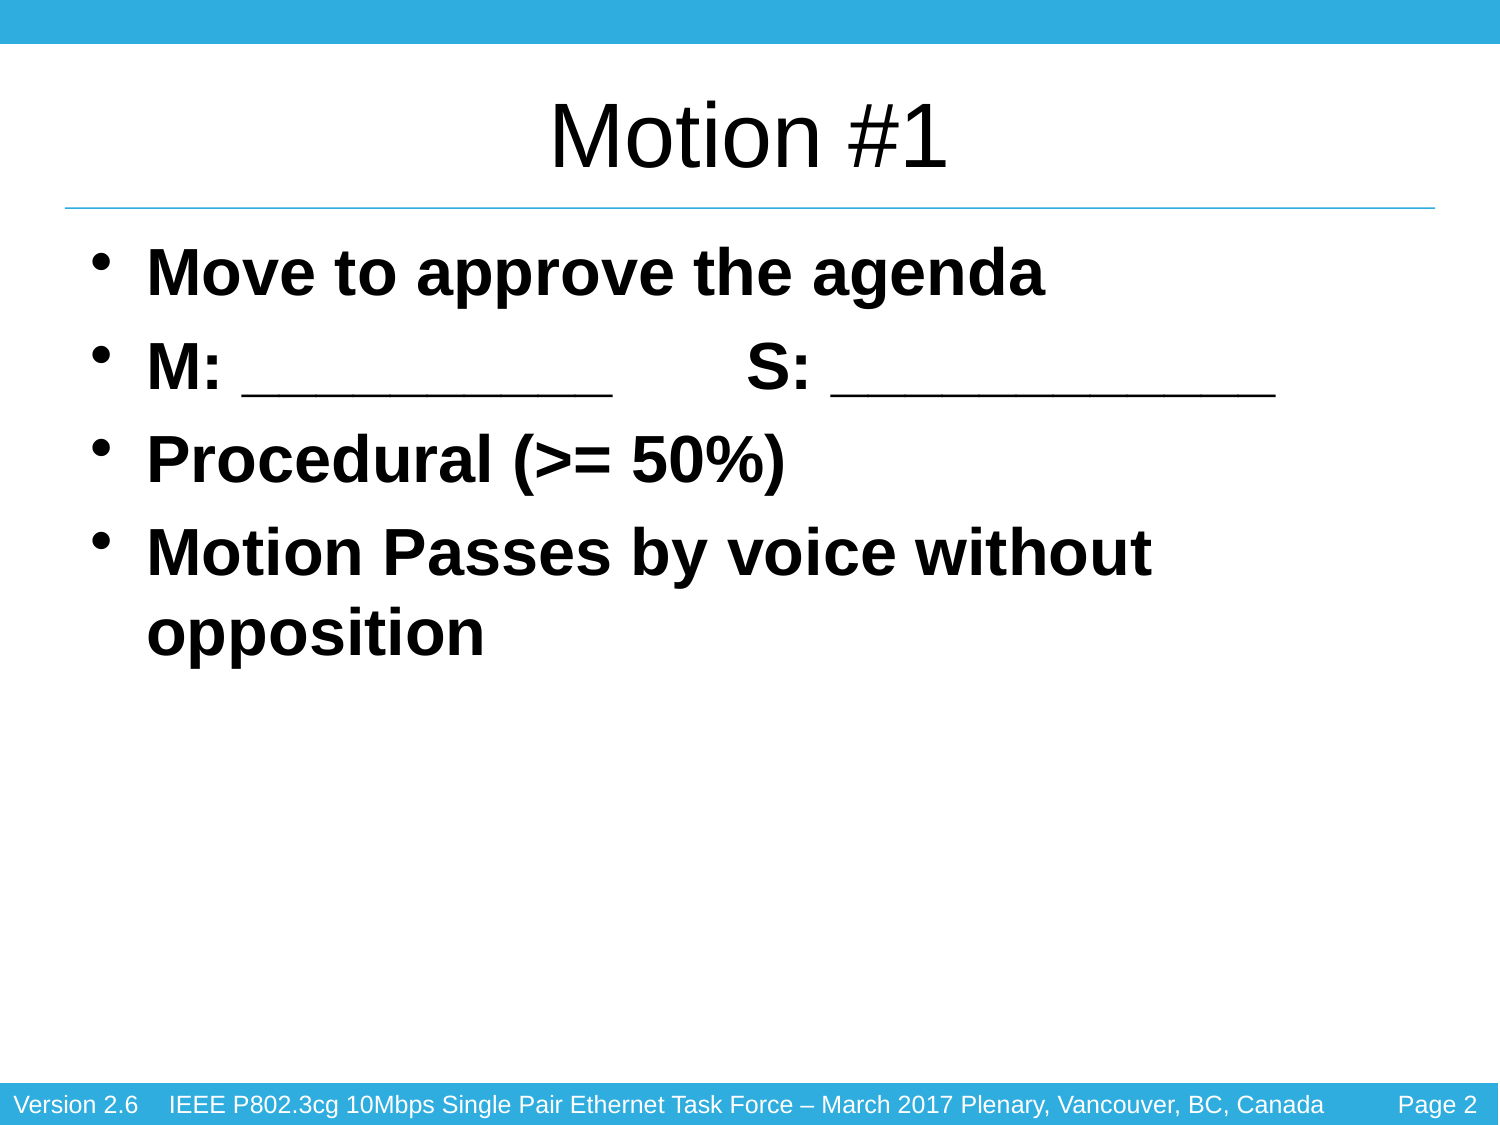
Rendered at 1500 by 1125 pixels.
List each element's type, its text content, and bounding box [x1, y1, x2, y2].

list Move to approve the agenda M: __________ S: ____________ Procedural (>= 50%) Motion Passes by voice without opposition [74, 221, 1426, 965]
title Motion #1 [74, 66, 1426, 197]
